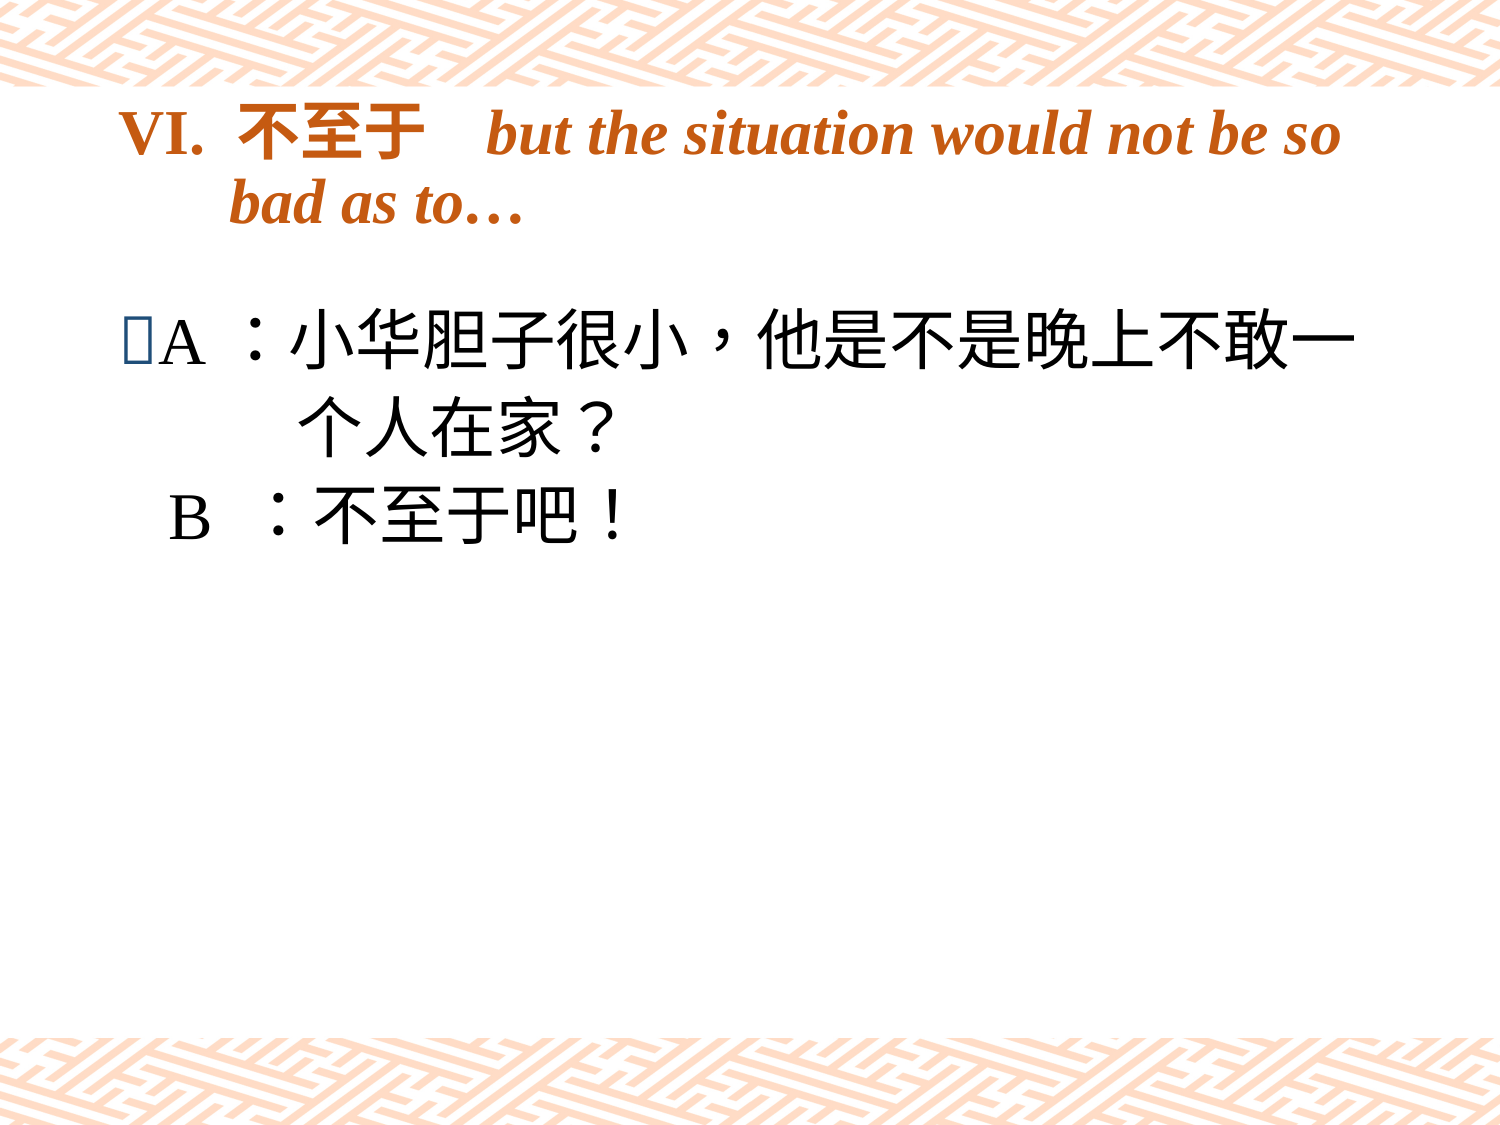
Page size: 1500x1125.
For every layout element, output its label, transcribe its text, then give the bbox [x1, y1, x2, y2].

title VI. 不至于 but the situation would not be so bad as to… [103, 59, 1397, 278]
list A：小华胆子很小，他是不是晚上不敢一 个人在家？ B ：不至于吧！ [103, 299, 1397, 1014]
picture [0, 0, 1500, 1125]
